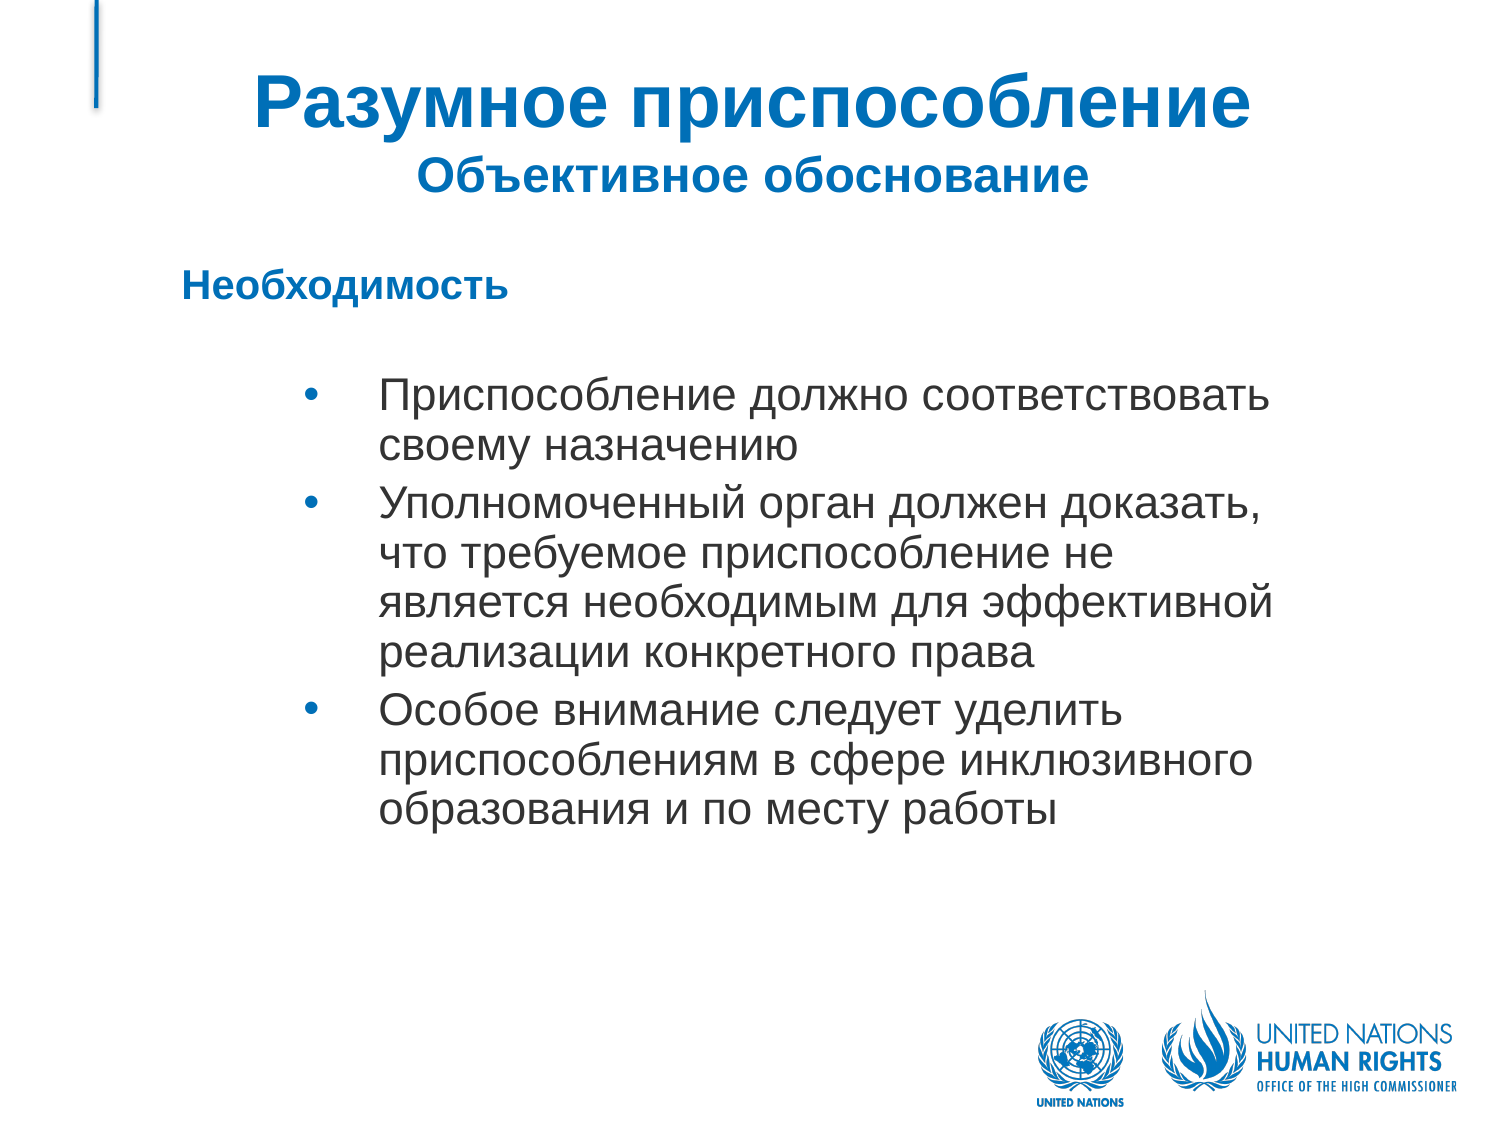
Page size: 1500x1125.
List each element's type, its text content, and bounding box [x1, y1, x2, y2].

title Разумное приспособление Объективное обоснование [64, 45, 1456, 224]
text_box Необходимость Приспособление должно соответствовать своему назначению Уполномоченный орган должен доказать, что требуемое приспособление не является необходимым для эффективной реализации конкретного права Особое внимание следует уделить приспособлениям в сфере инклюзивного образования и по месту работы [166, 256, 1325, 925]
picture [1037, 990, 1457, 1107]
